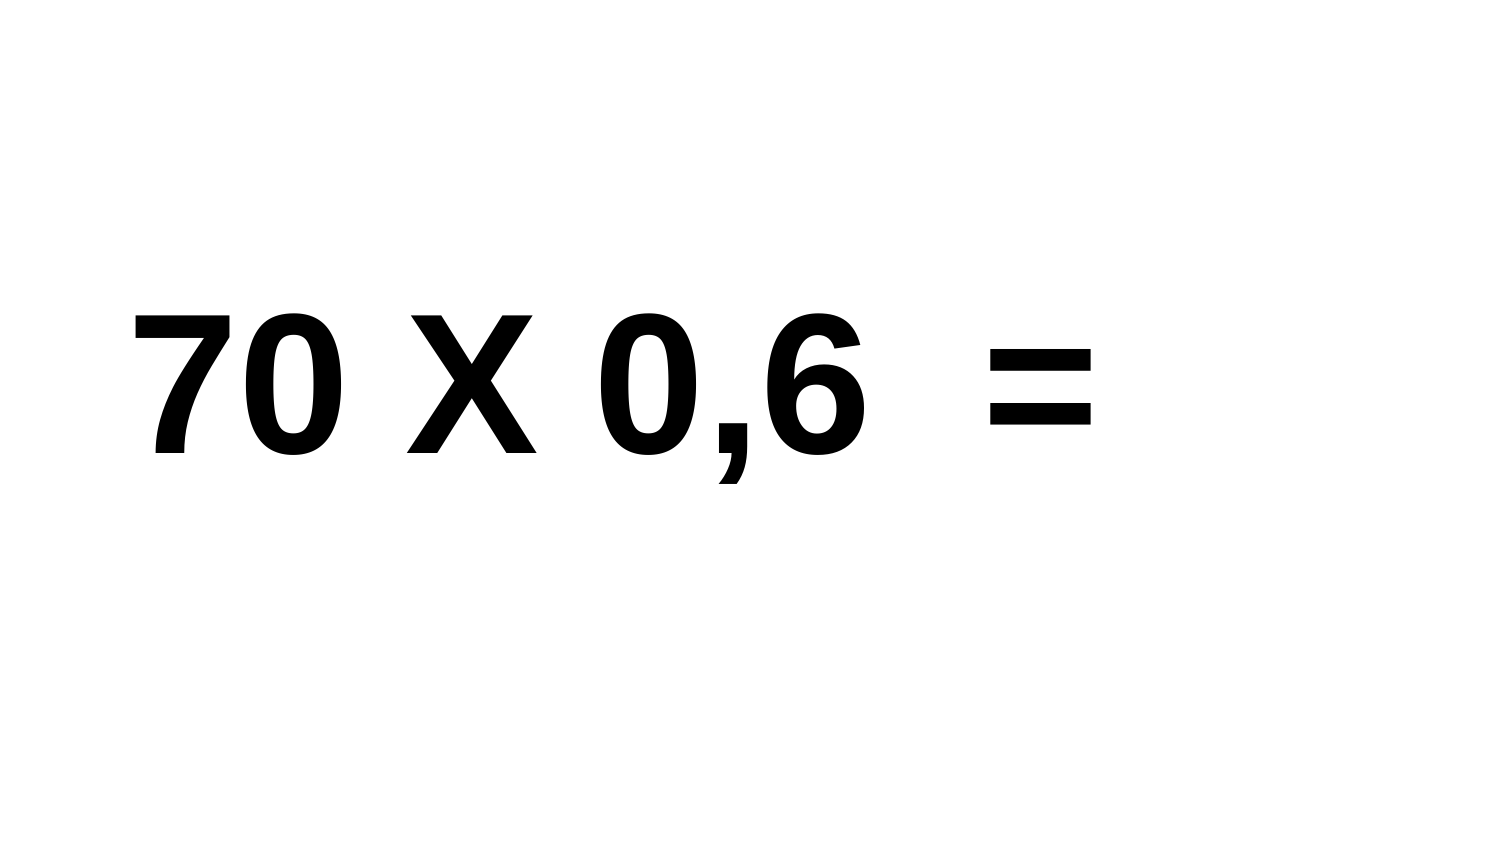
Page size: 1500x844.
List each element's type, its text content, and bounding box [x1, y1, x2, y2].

text_box 70 X 0,6 = [112, 318, 1388, 509]
